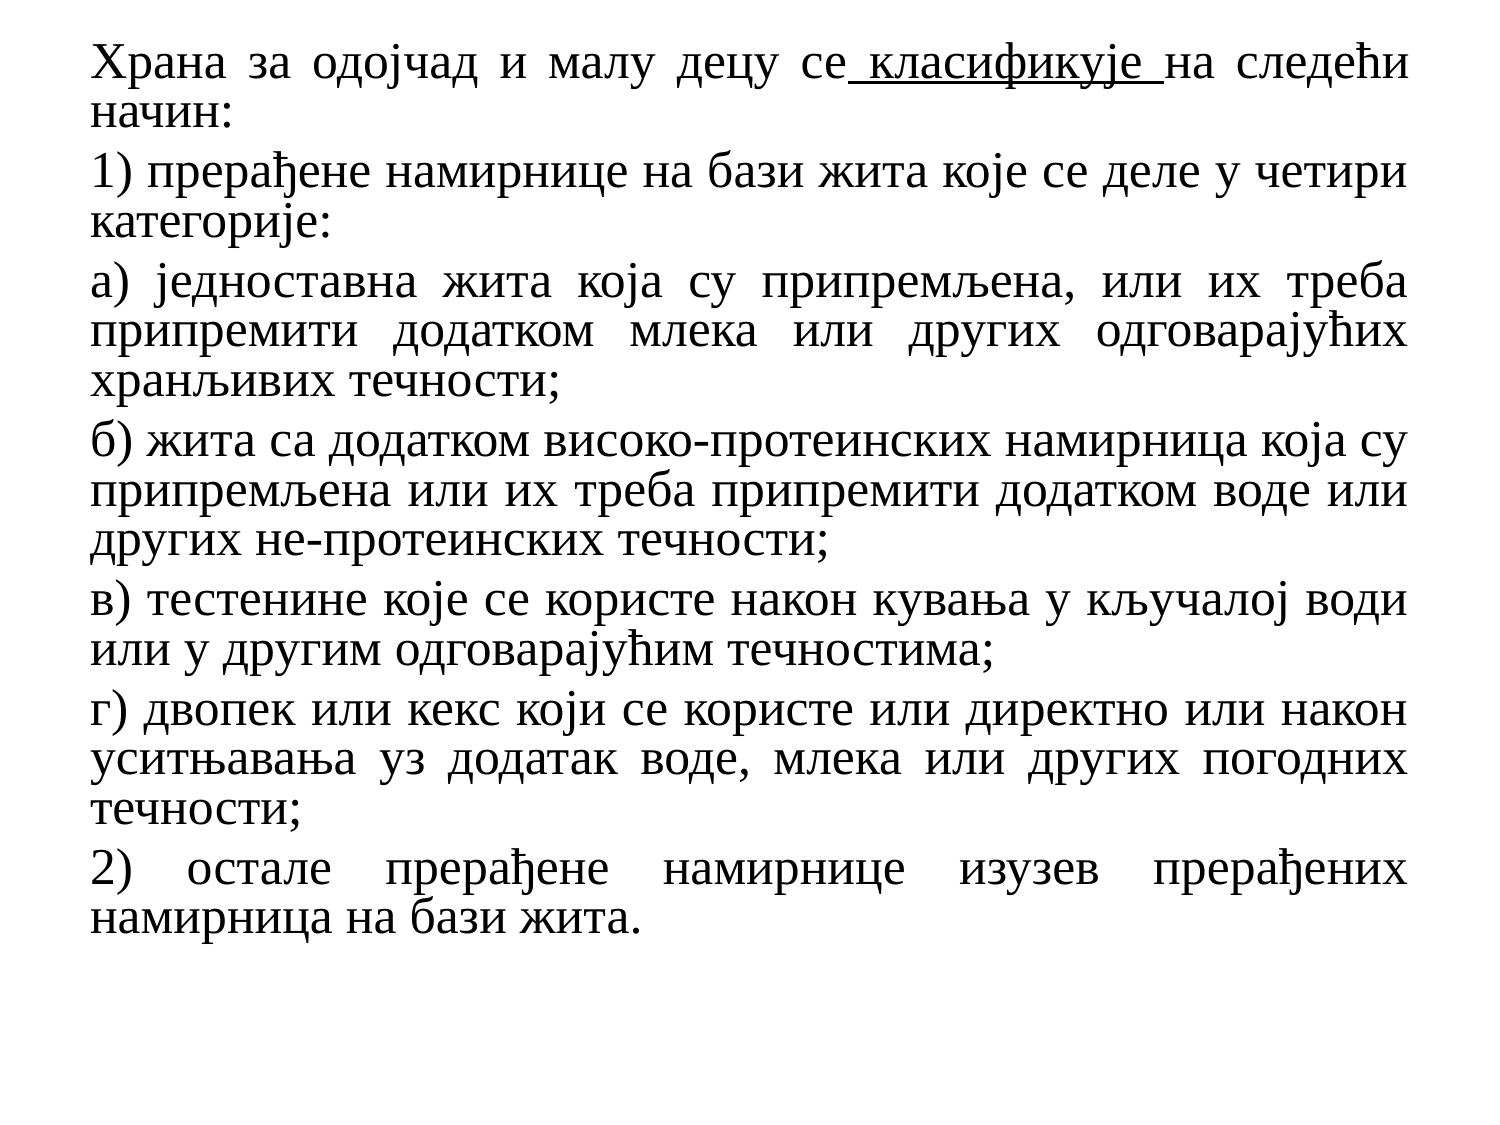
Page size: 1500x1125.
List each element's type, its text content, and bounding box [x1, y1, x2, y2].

list Храна за одојчад и малу децу се класификује на следећи начин: 1) прерађене намирнице на бази жита које се деле у четири категорије: а) једноставна жита која су припремљена, или их треба припремити додатком млека или других одговарајућих хранљивих течности; б) жита са додатком високо-протеинских намирница која су припремљена или их треба припремити додатком воде или других не-протеинских течности; в) тестенине које се користе након кувања у кључалој води или у другим одговарајућим течностима; г) двопек или кекс који се користе или директно или након уситњавања уз додатак воде, млека или других погодних течности; 2) остале прерађене намирнице изузев прерађених намирница на бази жита. [75, 30, 1425, 1005]
